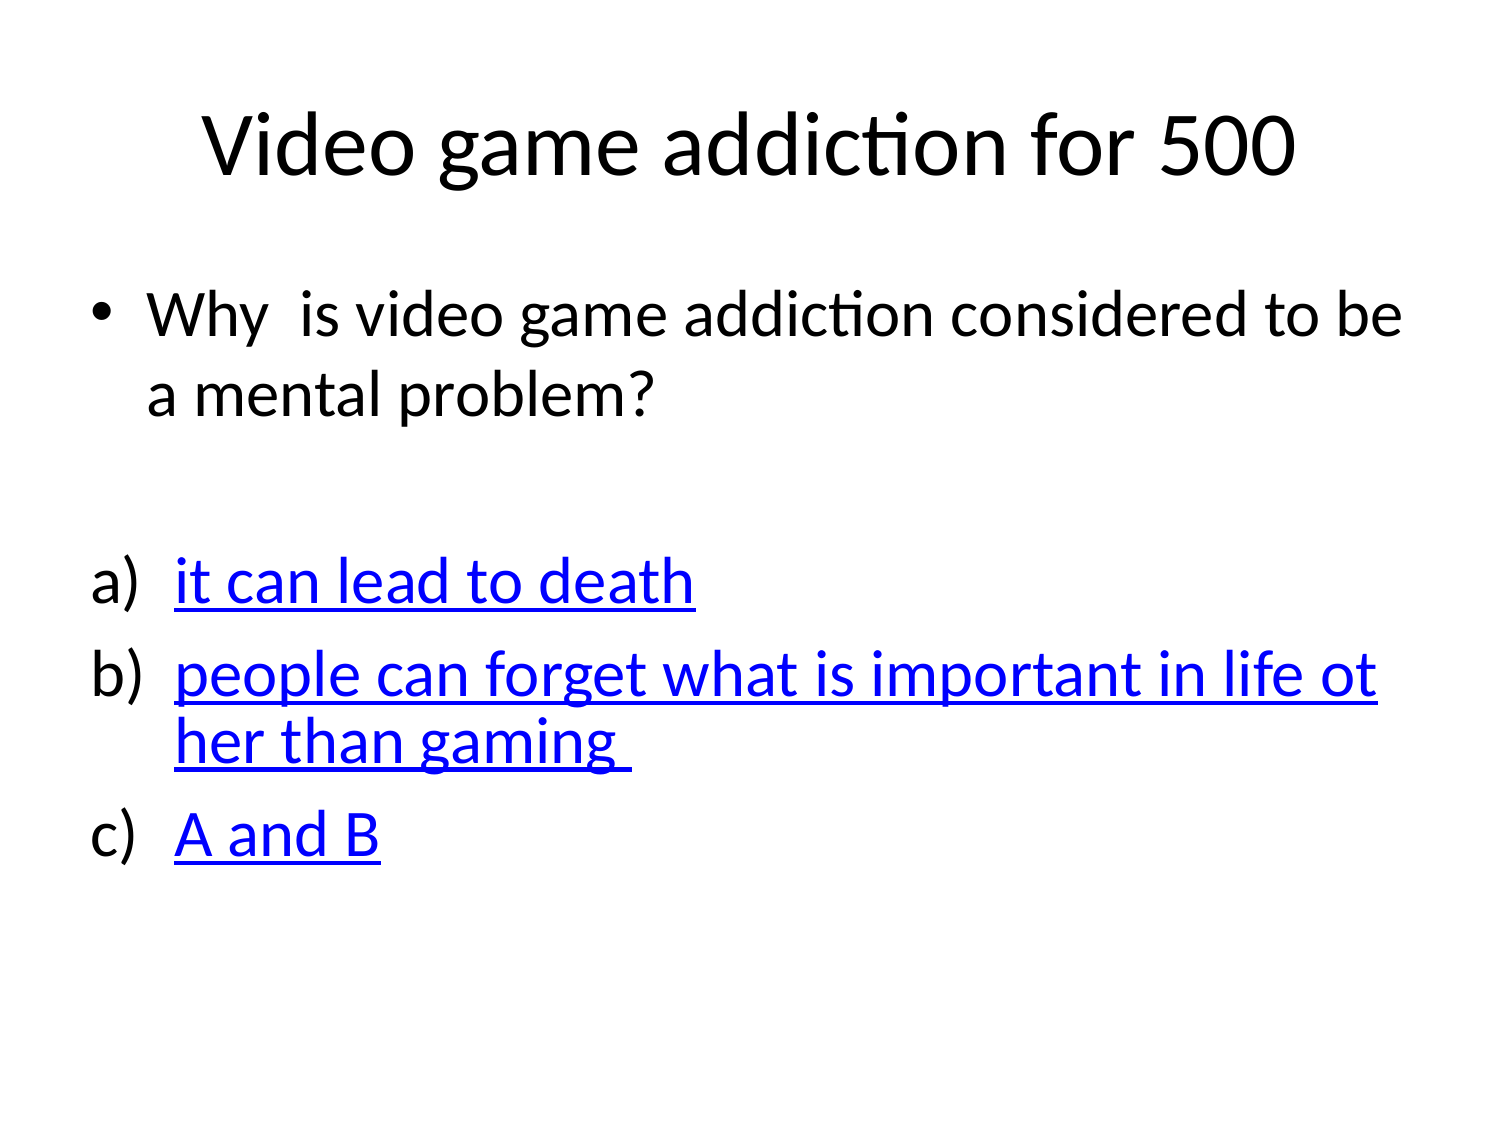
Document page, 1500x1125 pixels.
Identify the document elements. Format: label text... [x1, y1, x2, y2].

list Why is video game addiction considered to be a mental problem? it can lead to death people can forget what is important in life other than gaming A and B [75, 262, 1425, 1005]
title Video game addiction for 500 [75, 45, 1425, 233]
